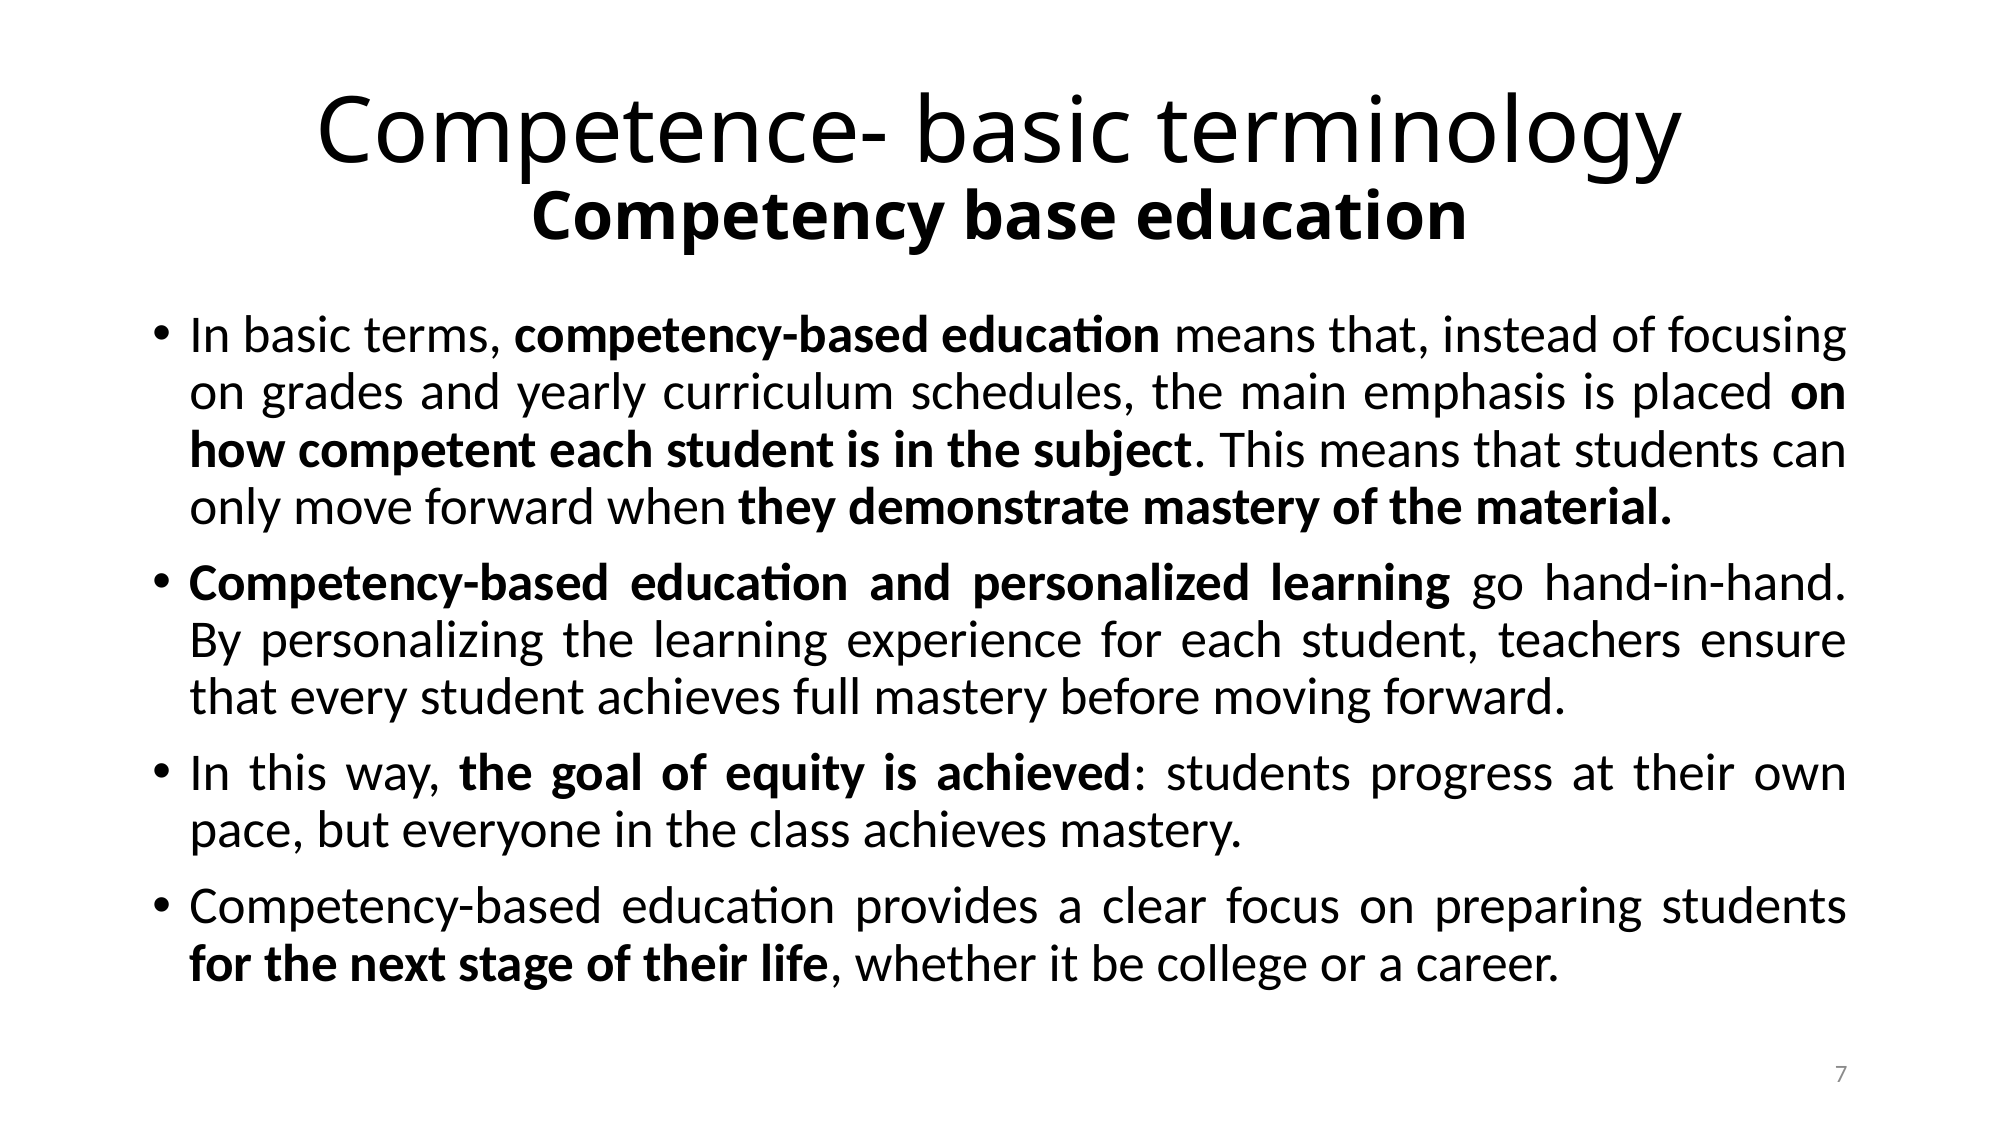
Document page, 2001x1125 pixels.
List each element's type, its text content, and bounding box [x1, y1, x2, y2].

list In basic terms, competency-based education means that, instead of focusing on grades and yearly curriculum schedules, the main emphasis is placed on how competent each student is in the subject. This means that students can only move forward when they demonstrate mastery of the material. Competency-based education and personalized learning go hand-in-hand. By personalizing the learning experience for each student, teachers ensure that every student achieves full mastery before moving forward. In this way, the goal of equity is achieved: students progress at their own pace, but everyone in the class achieves mastery. Competency-based education provides a clear focus on preparing students for the next stage of their life, whether it be college or a career. [137, 299, 1863, 1014]
title Competence- basic terminology Competency base education [137, 59, 1863, 278]
slide_number 7 [1412, 1042, 1863, 1103]
